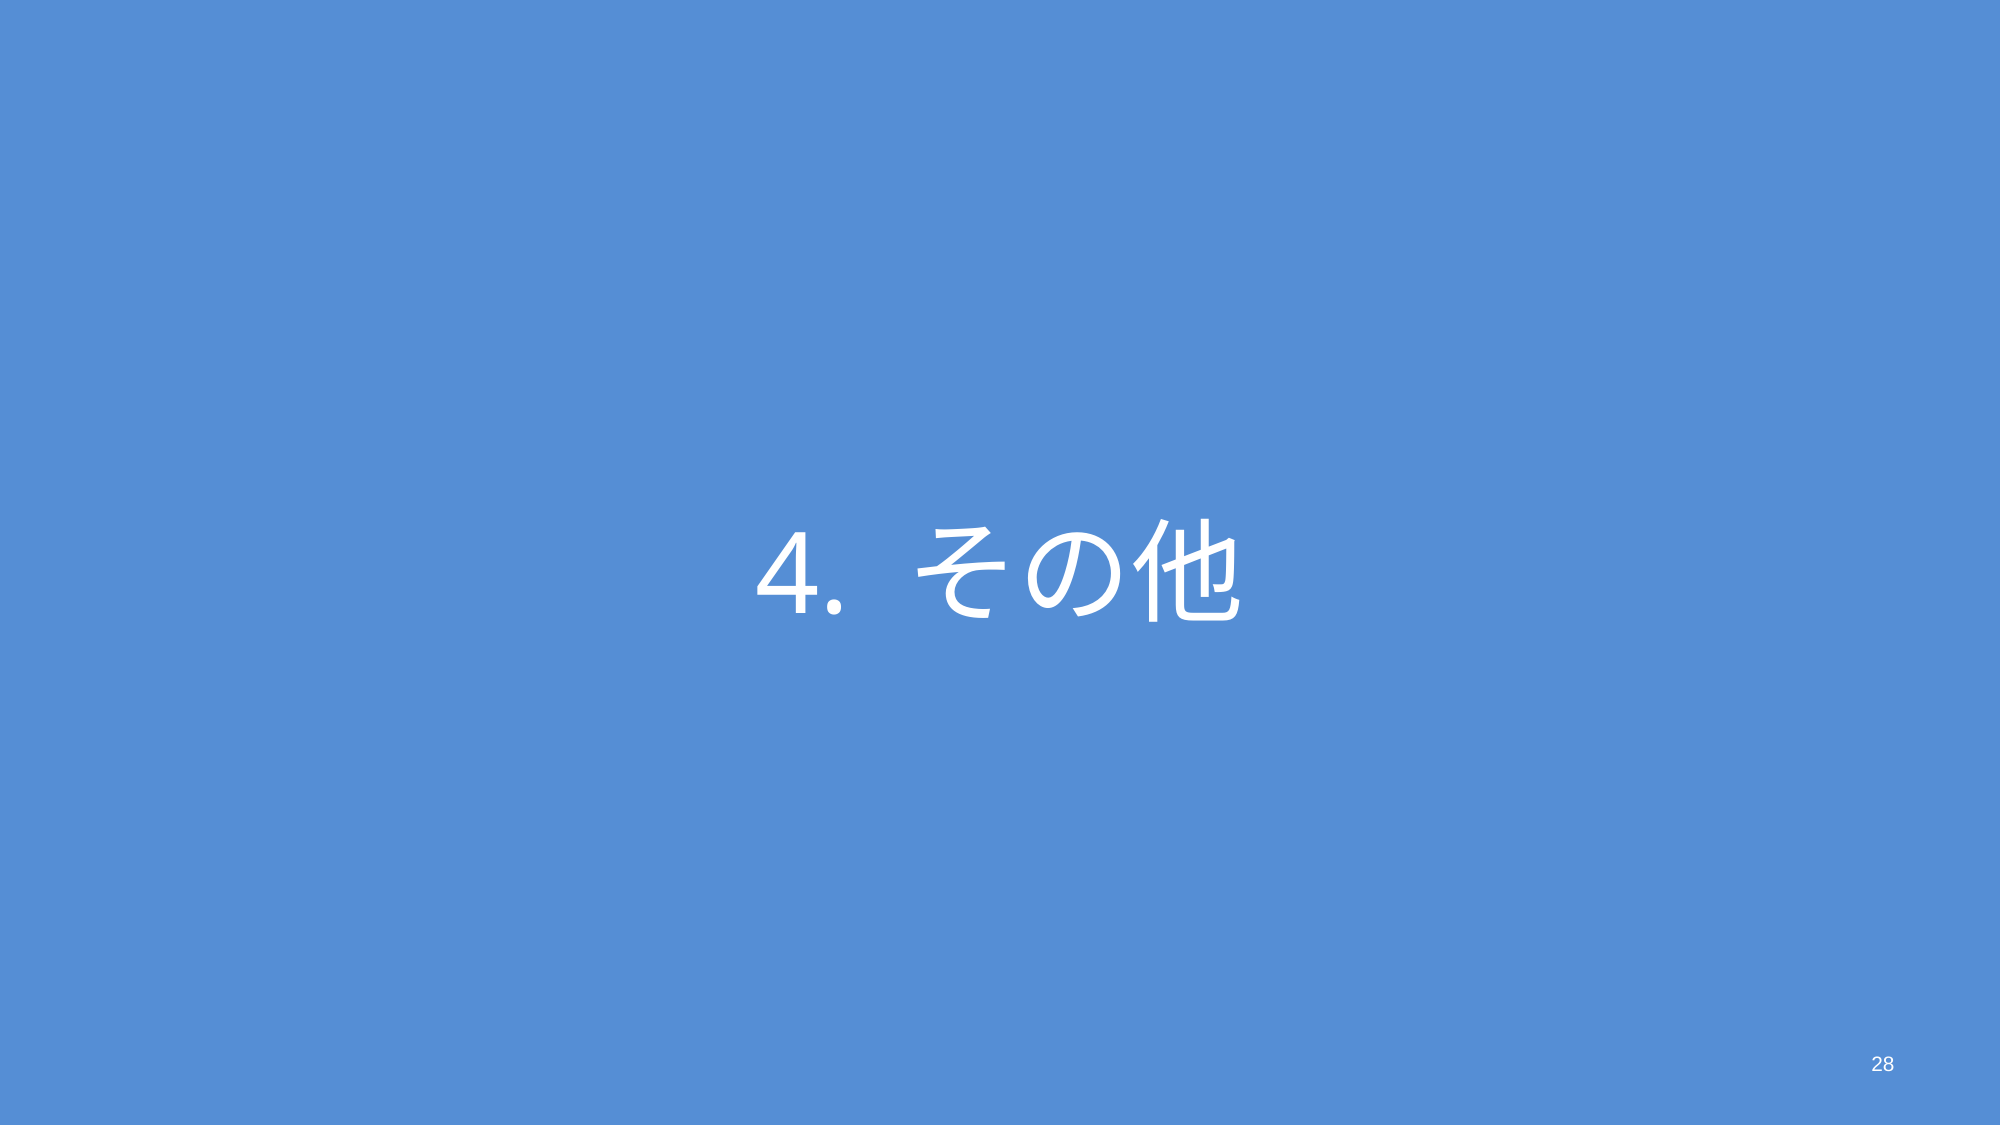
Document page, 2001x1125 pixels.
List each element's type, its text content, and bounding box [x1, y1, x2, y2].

text_box 4. その他 [280, 299, 1720, 826]
